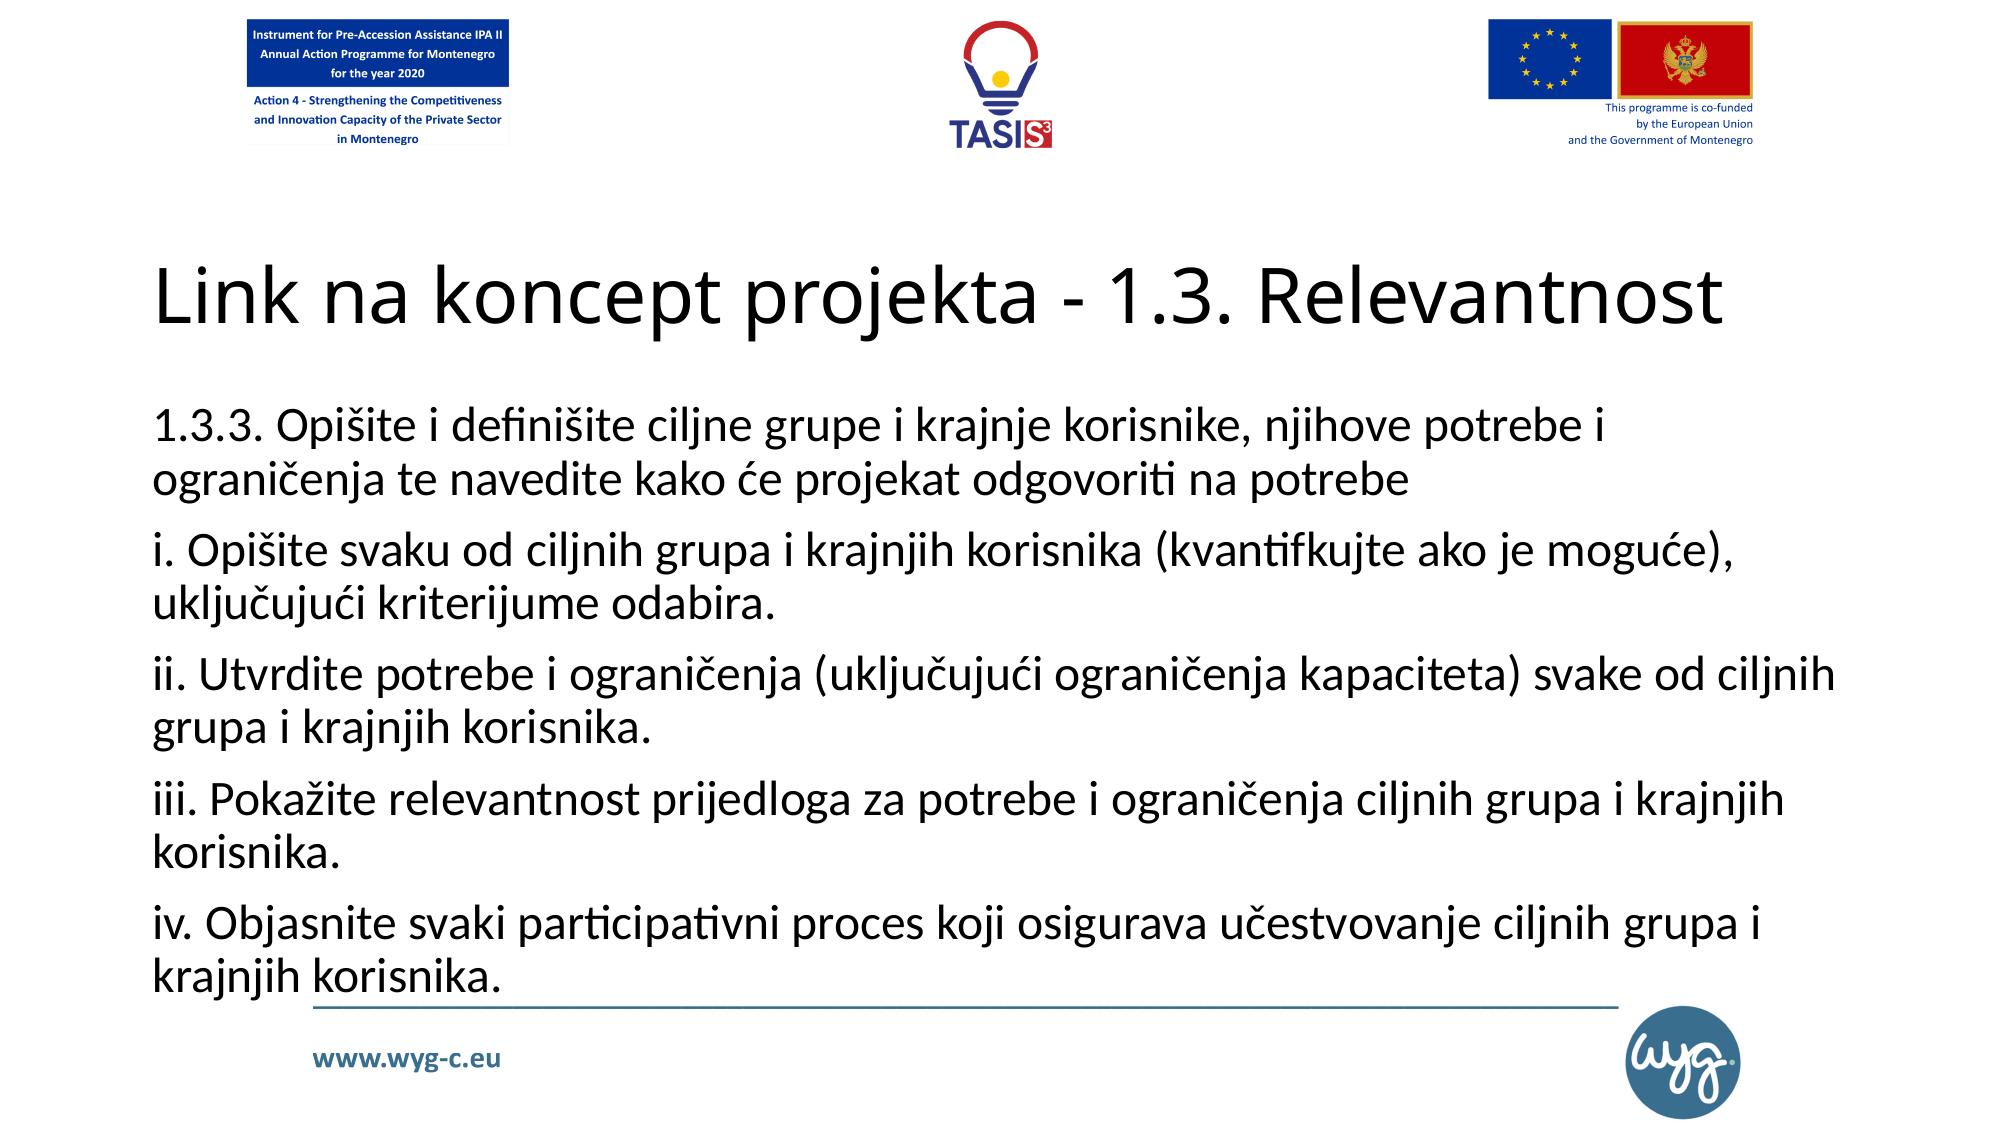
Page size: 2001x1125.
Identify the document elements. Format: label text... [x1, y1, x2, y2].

picture [246, 19, 1753, 149]
picture [312, 1014, 1743, 1125]
list 1.3.3. Opišite i definišite ciljne grupe i krajnje korisnike, njihove potrebe i ograničenja te navedite kako će projekat odgovoriti na potrebe i. Opišite svaku od ciljnih grupa i krajnjih korisnika (kvantifkujte ako je moguće), uključujući kriterijume odabira. ii. Utvrdite potrebe i ograničenja (uključujući ograničenja kapaciteta) svake od ciljnih grupa i krajnjih korisnika. iii. Pokažite relevantnost prijedloga za potrebe i ograničenja ciljnih grupa i krajnjih korisnika. iv. Objasnite svaki participativni proces koji osigurava učestvovanje ciljnih grupa i krajnjih korisnika. [137, 391, 1863, 1014]
title Link na koncept projekta - 1.3. Relevantnost [137, 220, 1863, 377]
